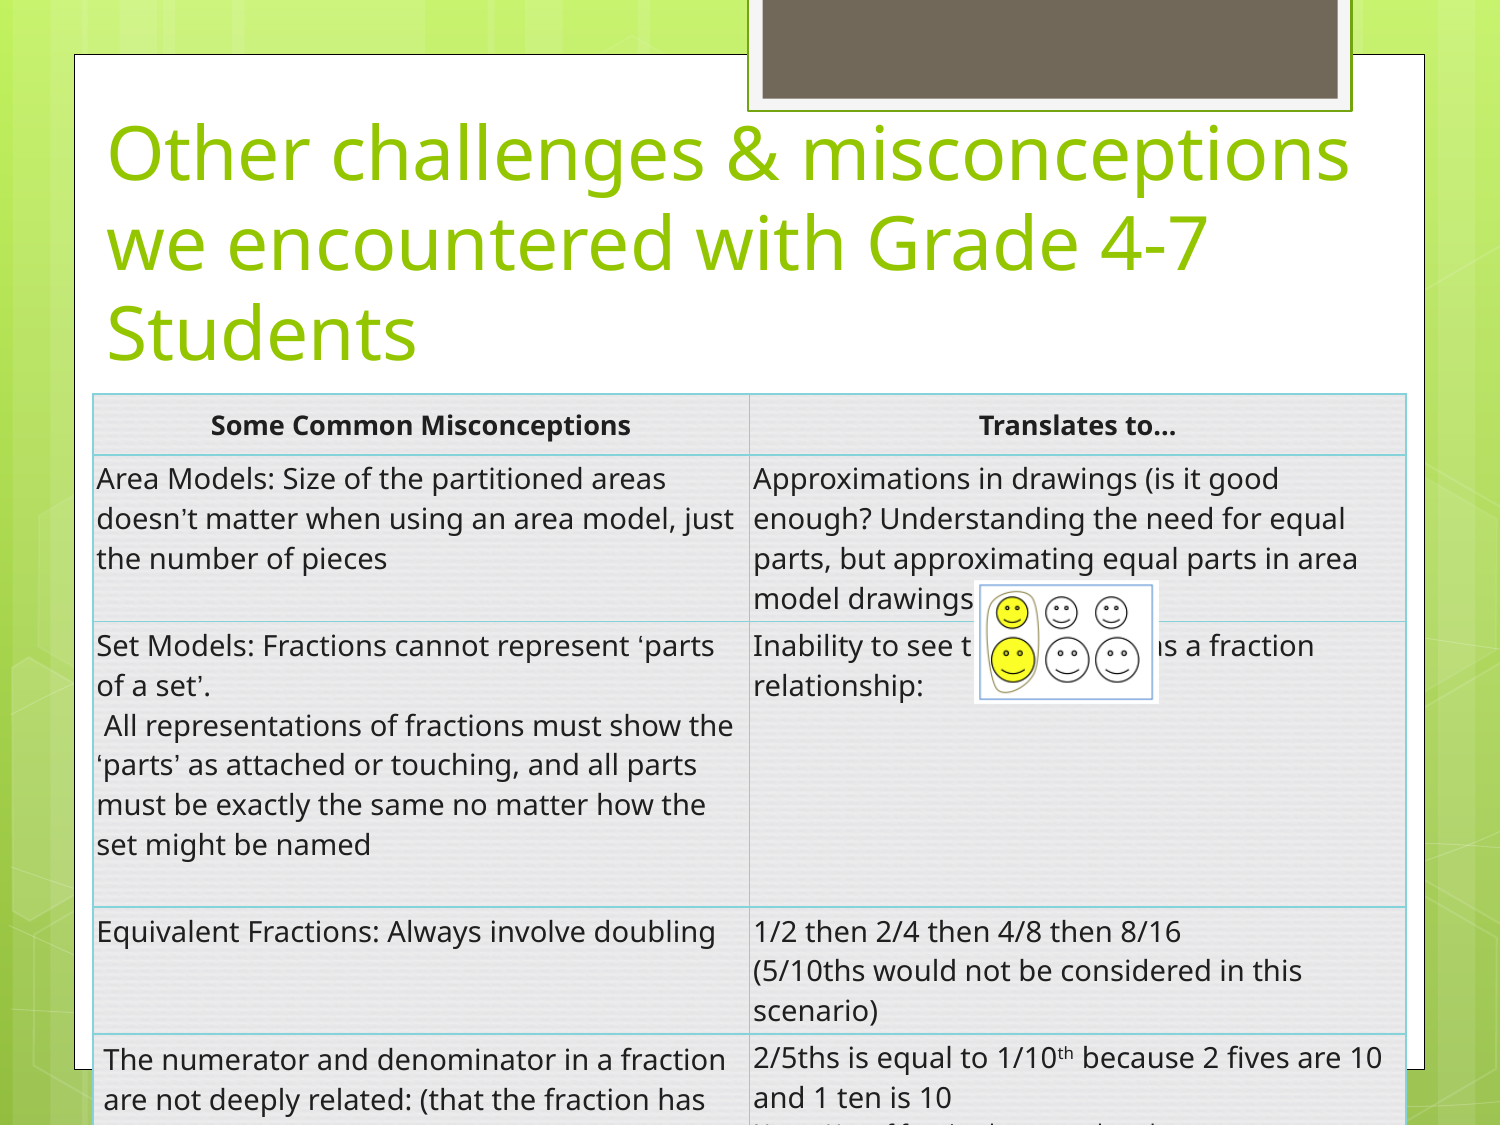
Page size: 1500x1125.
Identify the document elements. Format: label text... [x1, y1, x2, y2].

table_cell Area Models: Size of the partitioned areas doesn’t matter when using an area model, just the number of pieces [94, 456, 749, 621]
table_cell Inability to see the following as a fraction relationship: [750, 622, 1405, 906]
table_header Translates to… [750, 395, 1405, 454]
table_cell 1/2 then 2/4 then 4/8 then 8/16 (5/10ths would not be considered in this scenario) [750, 908, 1405, 1033]
table_header Some Common Misconceptions [94, 395, 749, 454]
table_cell Equivalent Fractions: Always involve doubling [94, 908, 749, 1033]
picture [957, 545, 1176, 721]
table_cell 2/5ths is equal to 1/10th because 2 fives are 10 and 1 ten is 10 Note - Use of fraction language by educators may contribute to this problem: When we show a fraction, but don’t say it, the students seem to have multiple ways of naming it themselves, some of which are confusing (e.g., one over ten) [750, 1035, 1405, 1125]
table_cell Set Models: Fractions cannot represent ‘parts of a set’. All representations of fractions must show the ‘parts’ as attached or touching, and all parts must be exactly the same no matter how the set might be named [94, 622, 749, 906]
table_cell Approximations in drawings (is it good enough? Understanding the need for equal parts, but approximating equal parts in area model drawings) [750, 456, 1405, 621]
title Other challenges & misconceptions we encountered with Grade 4-7 Students [90, 112, 1500, 384]
table_cell The numerator and denominator in a fraction are not deeply related: (that the fraction has two numbers that represent a value because the numbers have a relationship) [94, 1035, 749, 1125]
